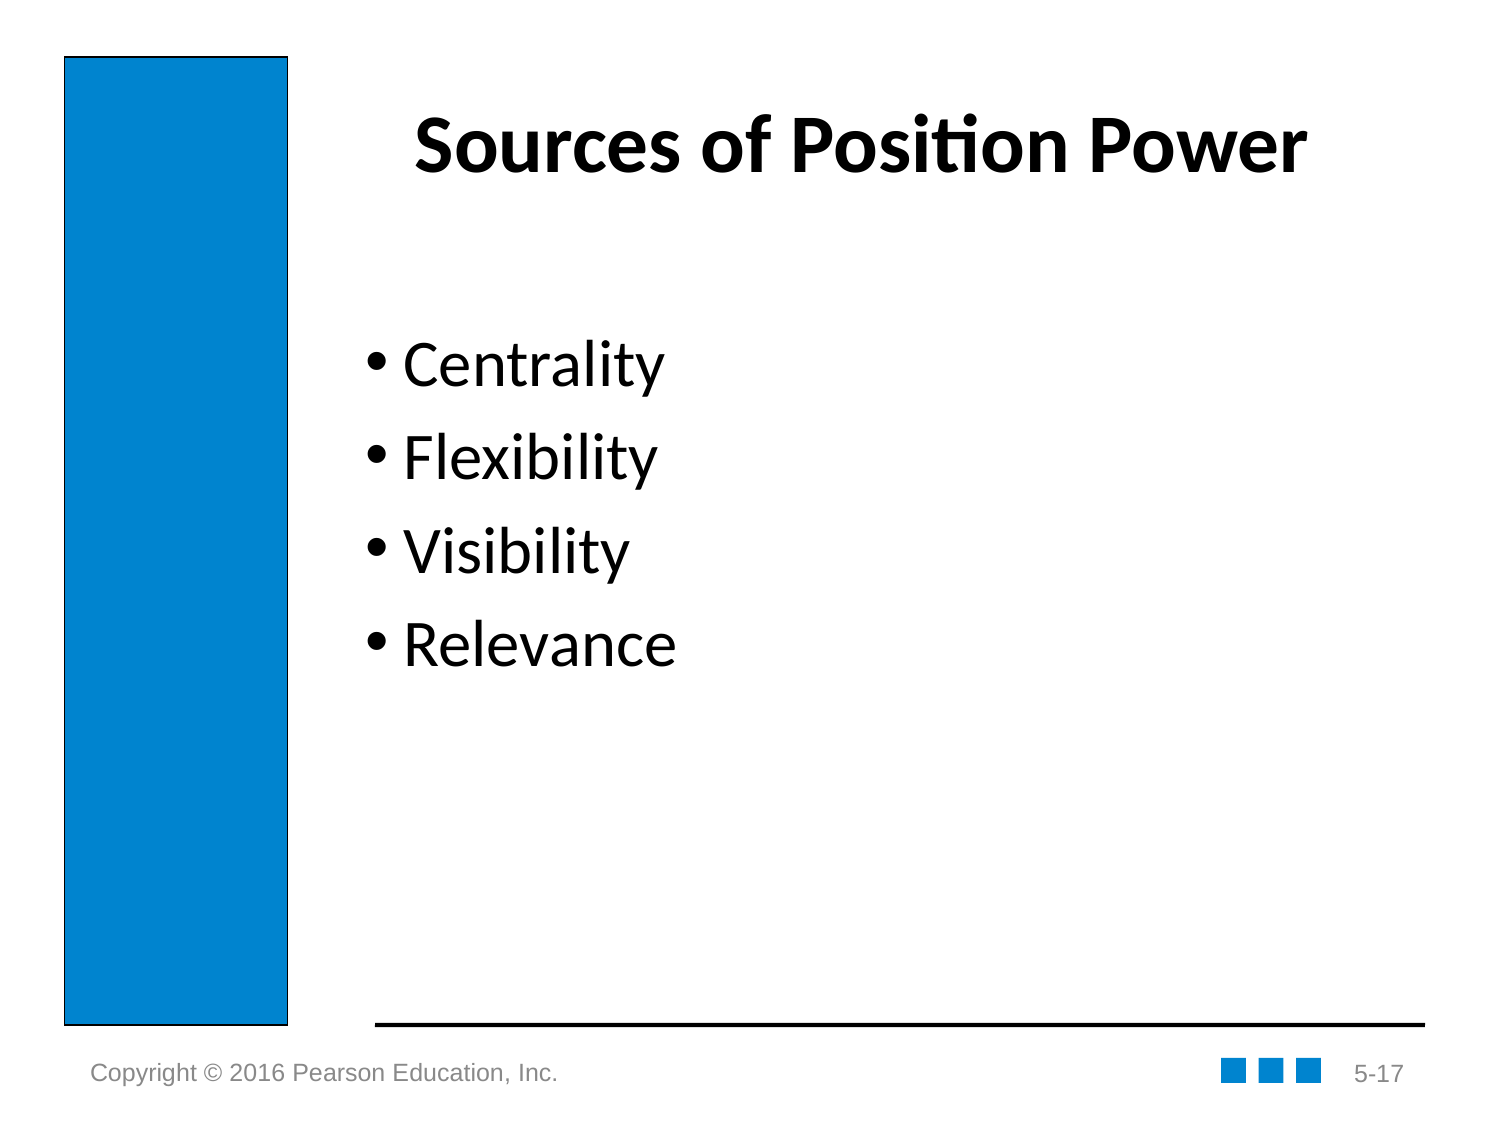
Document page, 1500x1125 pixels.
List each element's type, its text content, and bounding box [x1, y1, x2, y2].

text_box [1221, 1057, 1246, 1083]
text_box [1296, 1057, 1321, 1083]
text_box 5-17 [1333, 1050, 1425, 1095]
title Sources of Position Power [300, 45, 1425, 233]
text_box [1258, 1057, 1284, 1083]
list Centrality Flexibility Visibility Relevance [350, 312, 1388, 950]
text_box Copyright © 2016 Pearson Education, Inc. [75, 1055, 625, 1088]
text_box [64, 56, 288, 1025]
